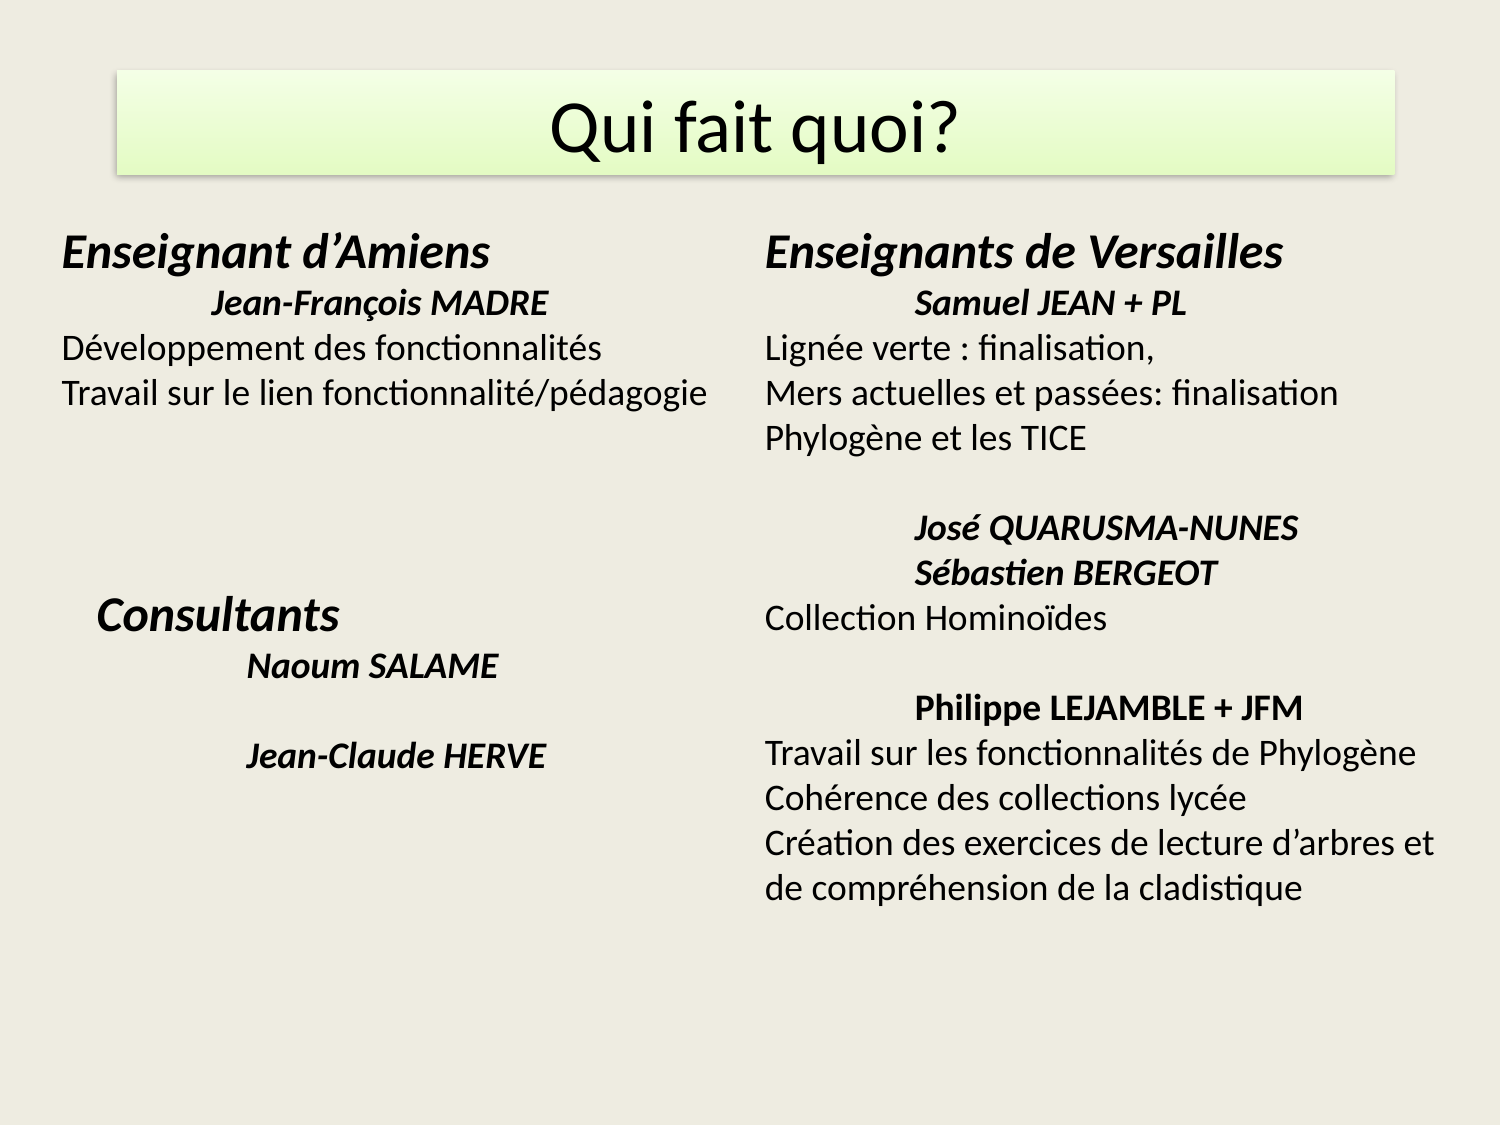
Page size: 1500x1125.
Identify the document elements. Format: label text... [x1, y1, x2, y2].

text_box Consultants Naoum SALAME Jean-Claude HERVE [81, 574, 575, 904]
text_box Enseignant d’Amiens Jean-François MADRE Développement des fonctionnalités Travail sur le lien fonctionnalité/pédagogie [46, 210, 750, 421]
text_box Qui fait quoi? [116, 70, 1395, 176]
text_box Enseignants de Versailles Samuel JEAN + PL Lignée verte : finalisation, Mers actuelles et passées: finalisation Phylogène et les TICE José QUARUSMA-NUNES Sébastien BERGEOT Collection Hominoïdes Philippe LEJAMBLE + JFM Travail sur les fonctionnalités de Phylogène Cohérence des collections lycée Création des exercices de lecture d’arbres et de compréhension de la cladistique [750, 210, 1465, 916]
